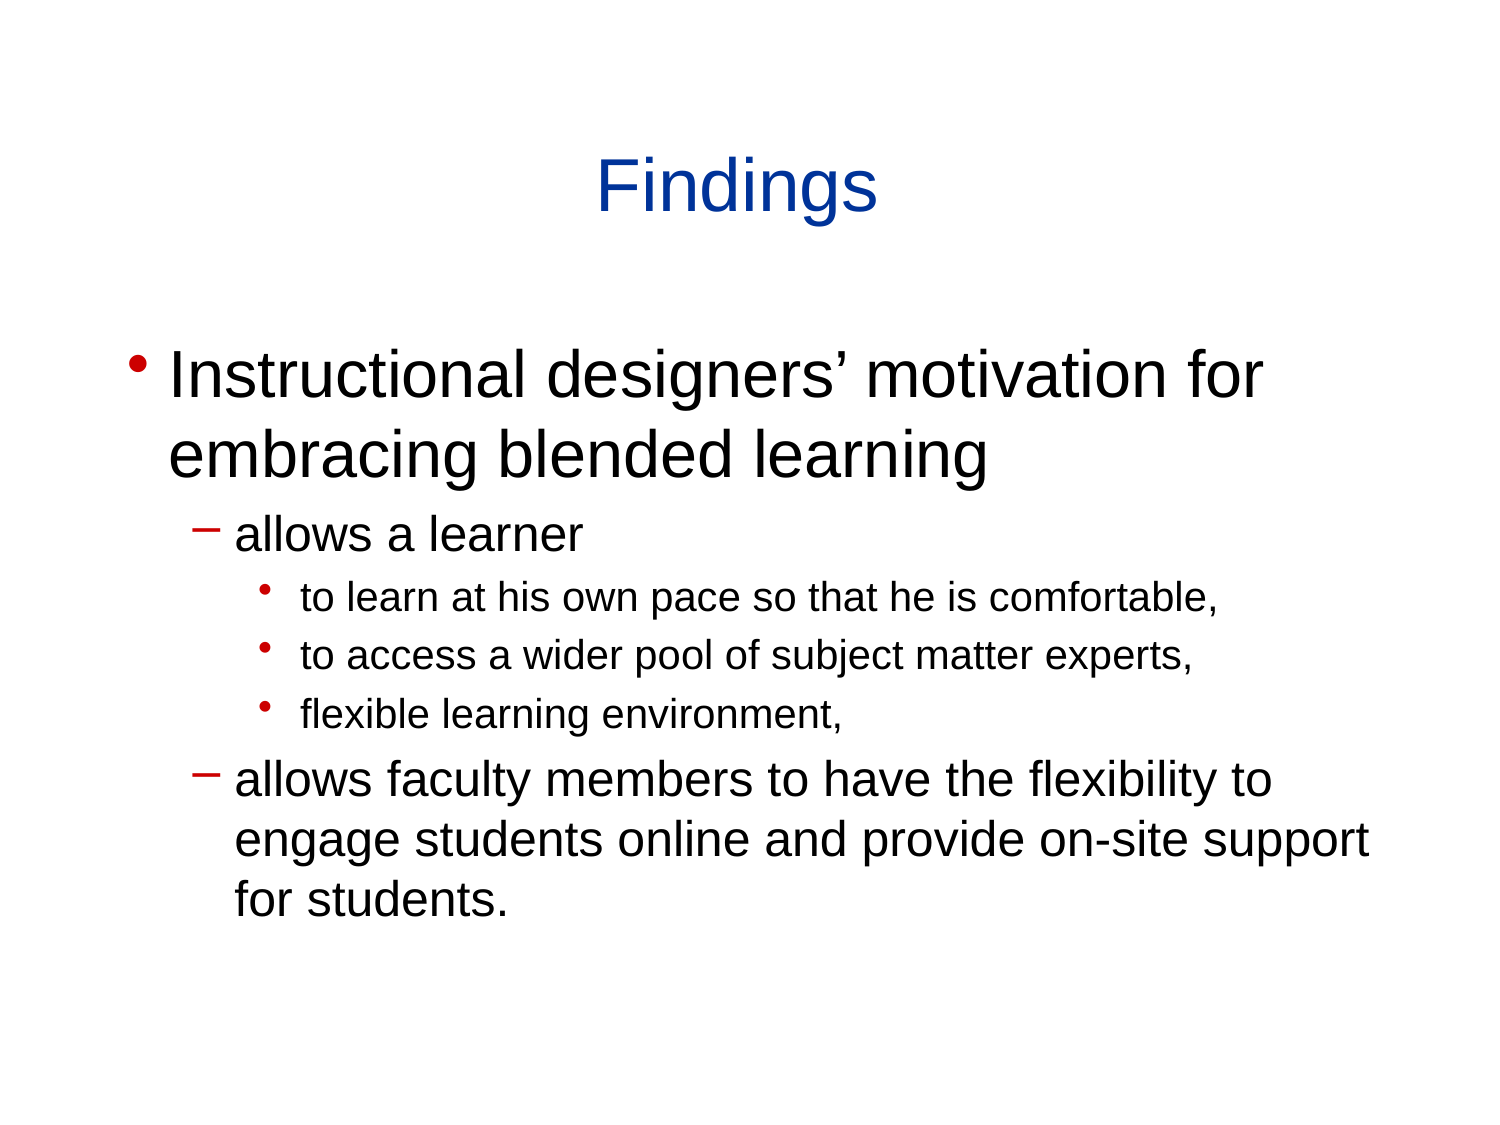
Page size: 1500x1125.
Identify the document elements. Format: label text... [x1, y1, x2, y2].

text_box Findings [62, 129, 1413, 317]
list Instructional designers’ motivation for embracing blended learning allows a learner to learn at his own pace so that he is comfortable, to access a wider pool of subject matter experts, flexible learning environment, allows faculty members to have the flexibility to engage students online and provide on-site support for students. [99, 317, 1388, 966]
